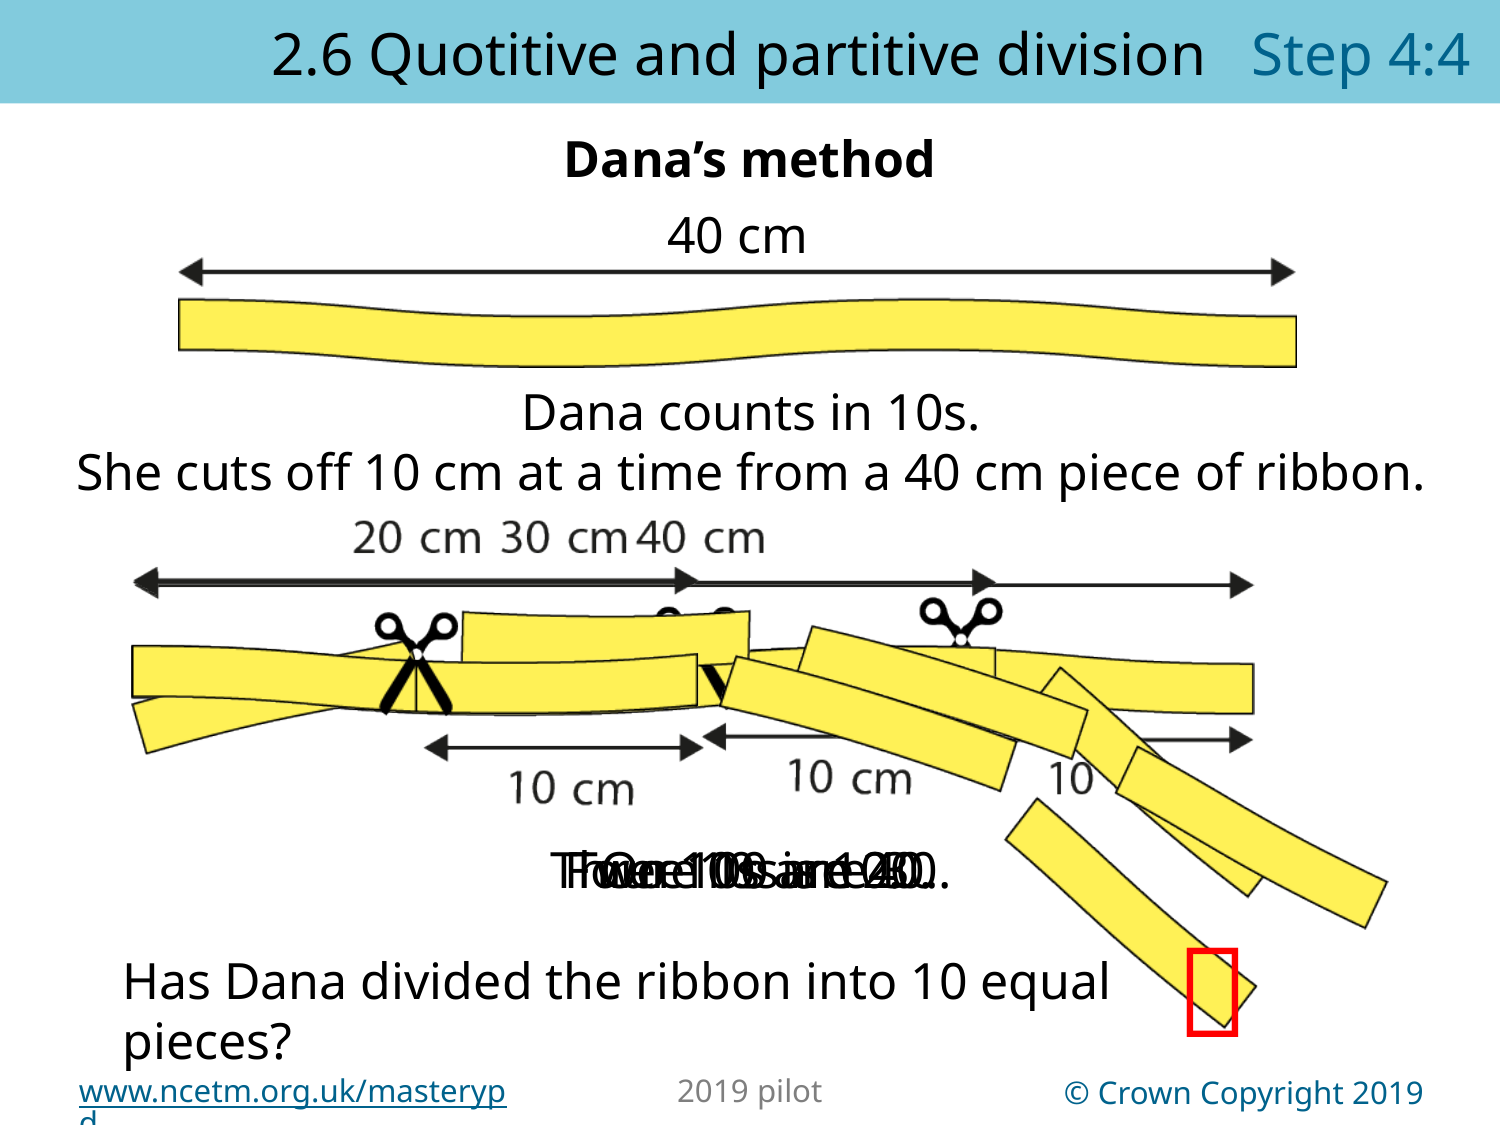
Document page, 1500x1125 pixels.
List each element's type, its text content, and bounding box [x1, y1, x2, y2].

text_box Dana’s method [548, 120, 951, 196]
text_box 40 cm [652, 196, 823, 254]
text_box Dana counts in 10s. She cuts off 10 cm at a time from a 40 cm piece of ribbon. [61, 373, 1442, 509]
list 2.6 Quotitive and partitive division Step 4:4 [0, 0, 1500, 104]
picture [130, 510, 1389, 1030]
text_box Has Dana divided the ribbon into 10 equal pieces? [107, 942, 1236, 1077]
picture [177, 256, 1298, 368]
text_box  [1160, 939, 1266, 1070]
